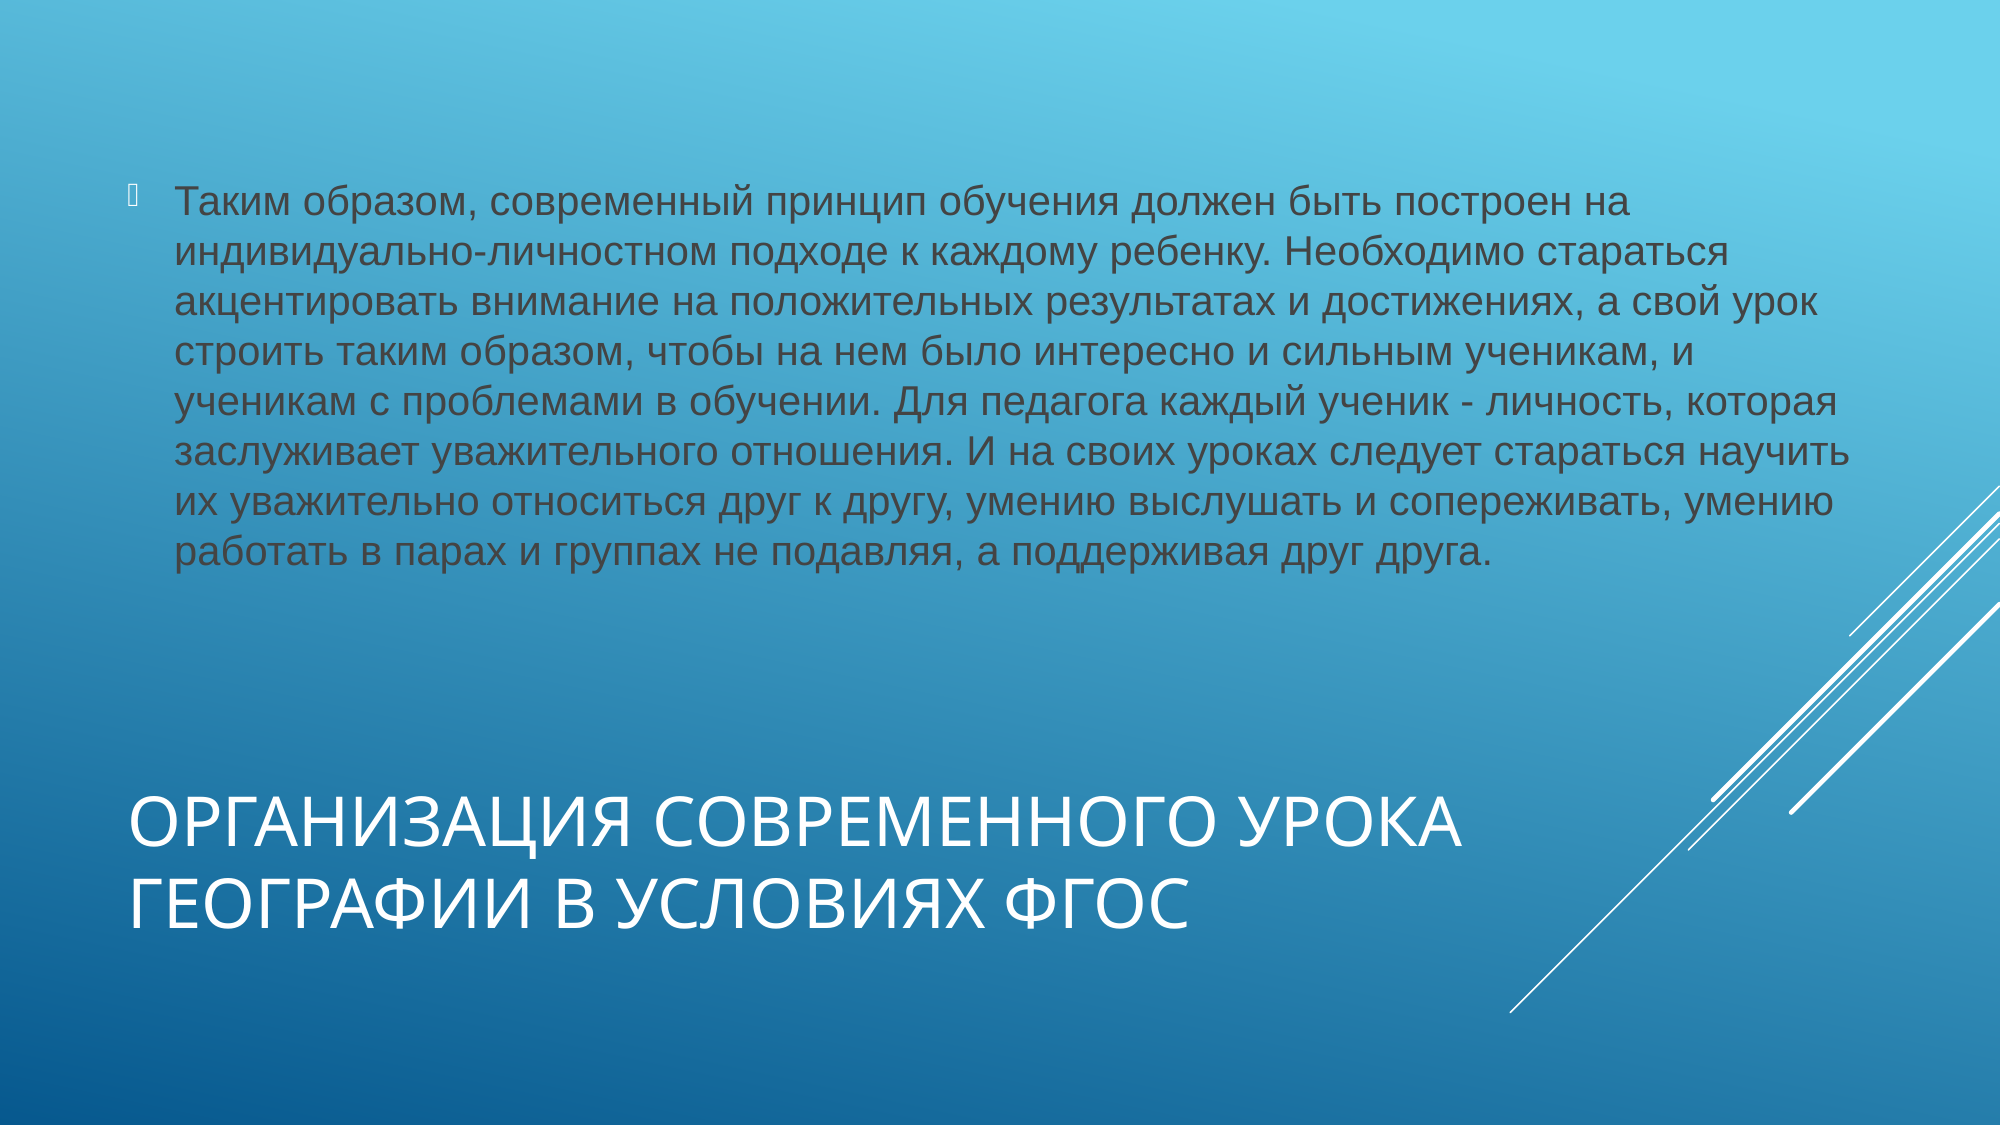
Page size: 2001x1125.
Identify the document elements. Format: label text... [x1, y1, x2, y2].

title Организация современного урока географии в условиях фгос [112, 736, 1513, 984]
list Таким образом, современный принцип обучения должен быть построен на индивидуально-личностном подходе к каждому ребенку. Необходимо стараться акцентировать внимание на положительных результатах и достижениях, а свой урок строить таким образом, чтобы на нем было интересно и сильным ученикам, и ученикам с проблемами в обучении. Для педагога каждый ученик - личность, которая заслуживает уважительного отношения. И на своих уроках следует стараться научить их уважительно относиться друг к другу, умению выслушать и сопереживать, умению работать в парах и группах не подавляя, а поддерживая друг друга. [112, 112, 1899, 706]
